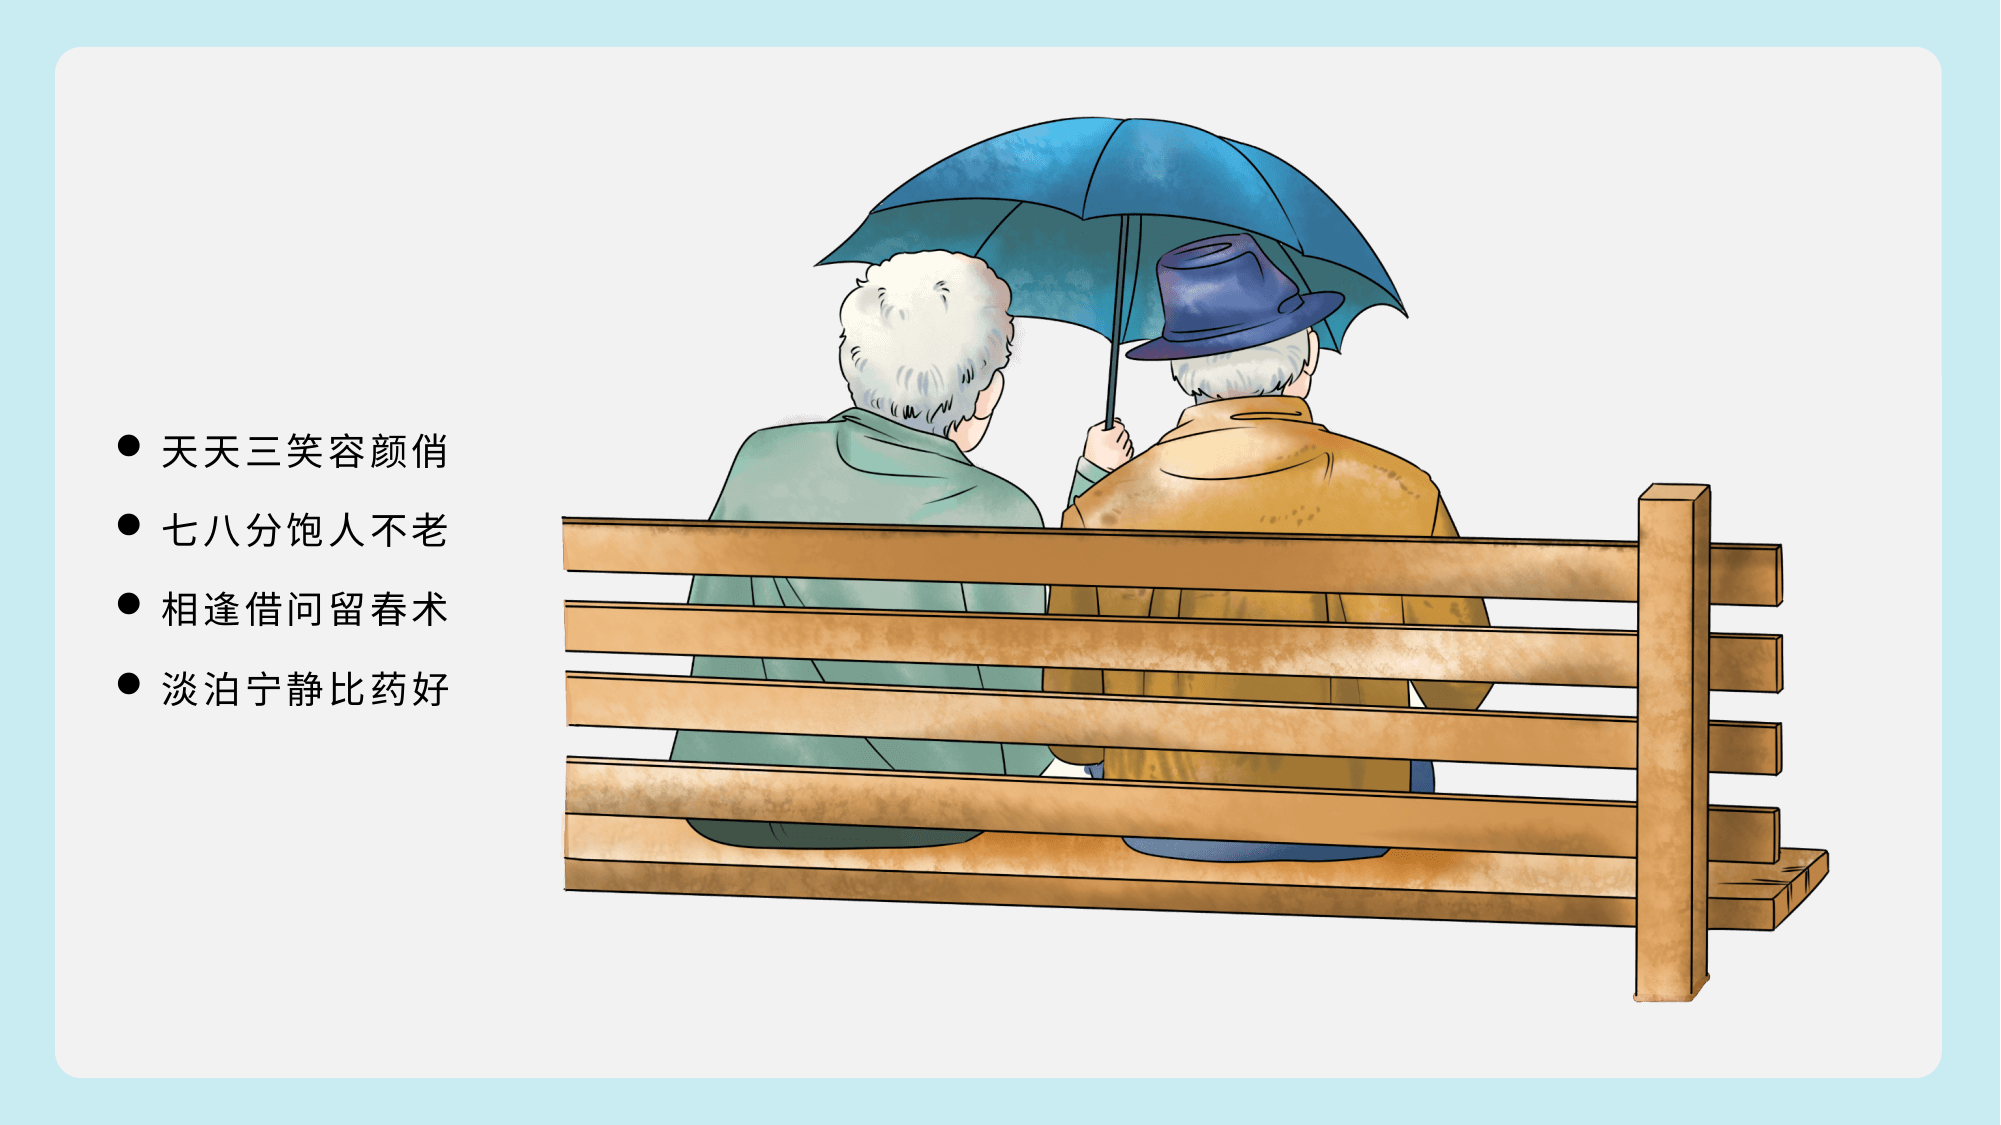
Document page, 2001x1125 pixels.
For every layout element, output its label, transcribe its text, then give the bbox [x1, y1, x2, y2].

picture [267, 0, 2000, 1125]
text_box 天天三笑容颜俏 七八分饱人不老 相逢借问留春术 淡泊宁静比药好 [99, 404, 262, 721]
text_box [52, 44, 262, 1081]
